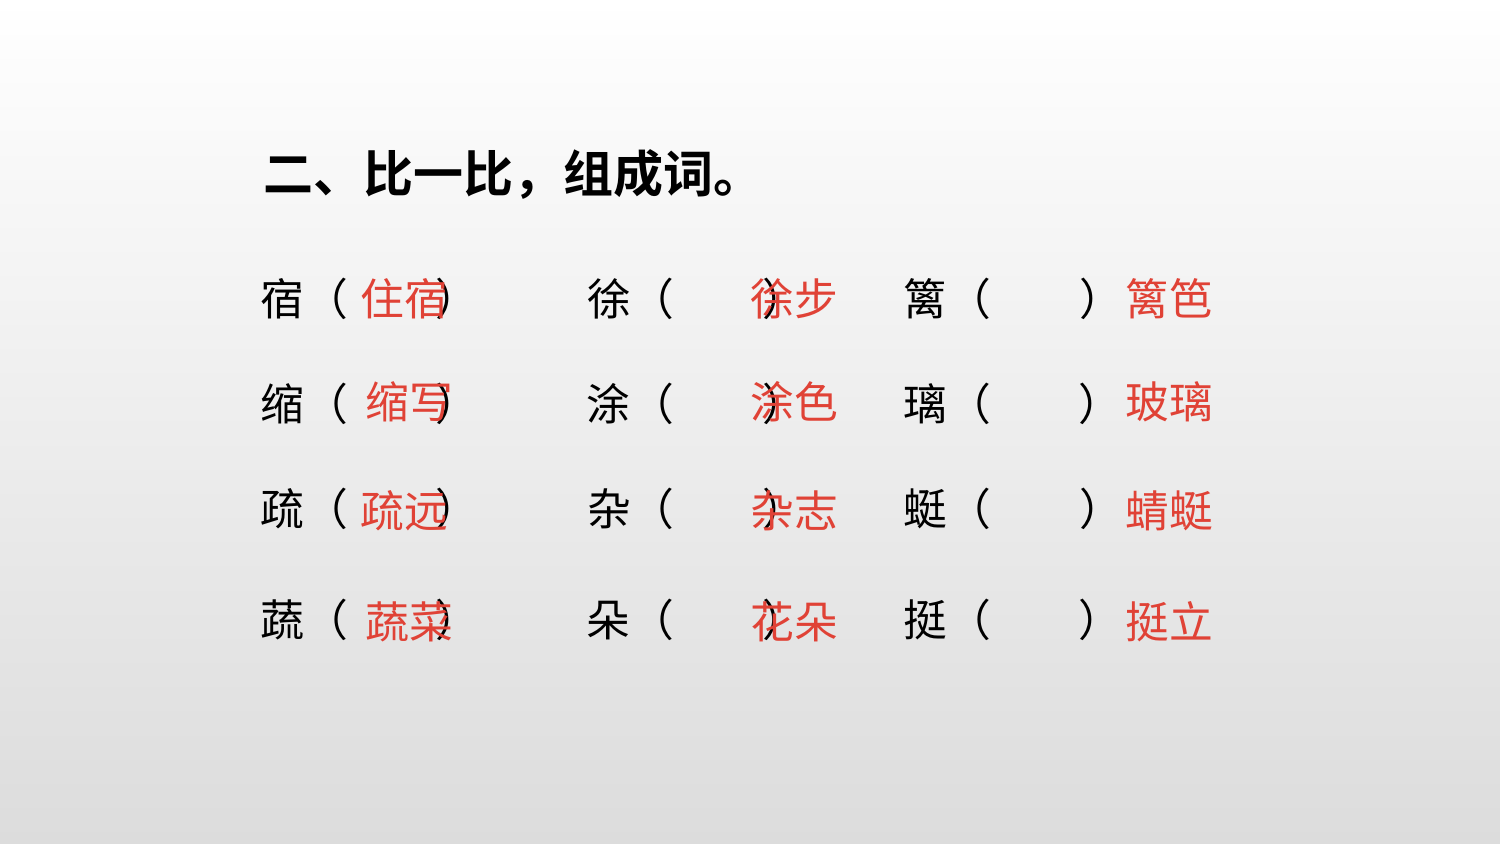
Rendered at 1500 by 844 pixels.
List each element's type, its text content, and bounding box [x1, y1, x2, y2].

text_box 二、比一比，组成词。 [251, 136, 775, 208]
text_box 疏远 [349, 478, 516, 542]
text_box 蜻蜓 [1114, 478, 1282, 542]
text_box 涂色 [739, 369, 907, 433]
text_box 徐步 [739, 265, 907, 330]
text_box 缩写 [333, 369, 501, 433]
text_box 玻璃 [1114, 369, 1282, 433]
text_box 蔬菜 [333, 588, 501, 653]
text_box 挺立 [1114, 588, 1282, 653]
text_box 宿（ ） 徐（ ） 篱（ ） 缩（ ） 涂（ ） 璃（ ） 疏（ ） 杂（ ） 蜓（ ） 蔬（ ） 朵（ ） 挺（ ） [249, 265, 1331, 652]
text_box 住宿 [349, 265, 470, 330]
text_box 杂志 [739, 478, 907, 542]
text_box 花朵 [739, 588, 907, 653]
text_box 篱笆 [1114, 265, 1227, 330]
